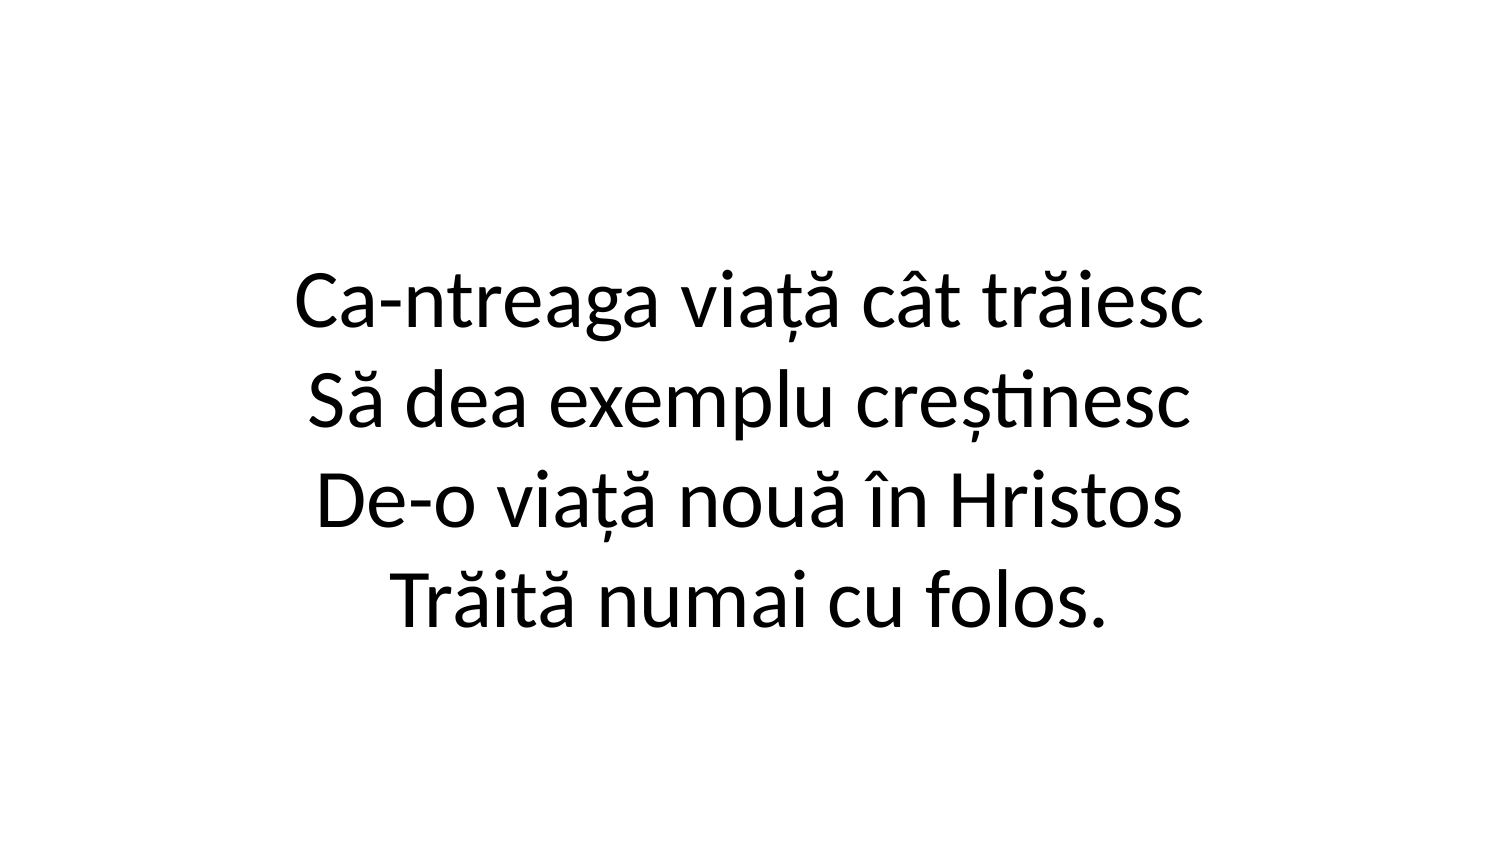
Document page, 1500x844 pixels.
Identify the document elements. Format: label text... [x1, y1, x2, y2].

text_box Ca-ntreaga viață cât trăiesc Să dea exemplu creștinesc De-o viață nouă în Hristos Trăită numai cu folos. [279, 192, 1221, 652]
